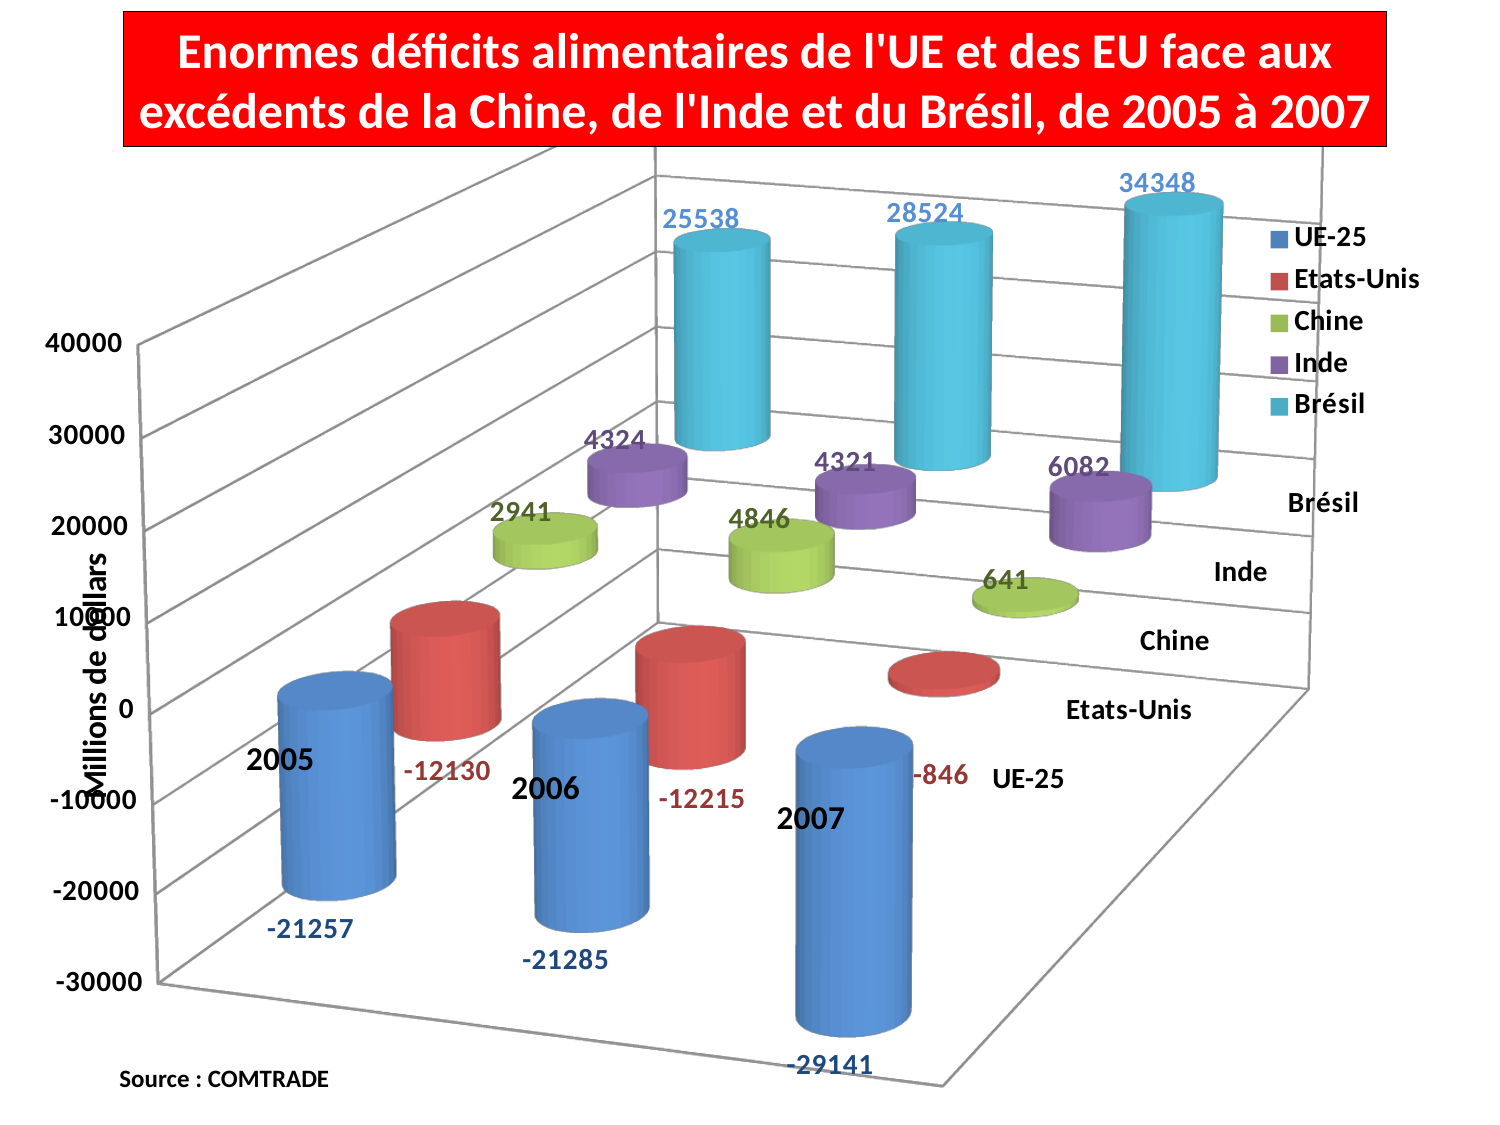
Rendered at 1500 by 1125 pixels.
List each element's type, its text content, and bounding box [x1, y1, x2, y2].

chart [0, 81, 1500, 1125]
text_box Enormes déficits alimentaires de l'UE et des EU face aux excédents de la Chine, de l'Inde et du Brésil, de 2005 à 2007 [123, 11, 1387, 80]
